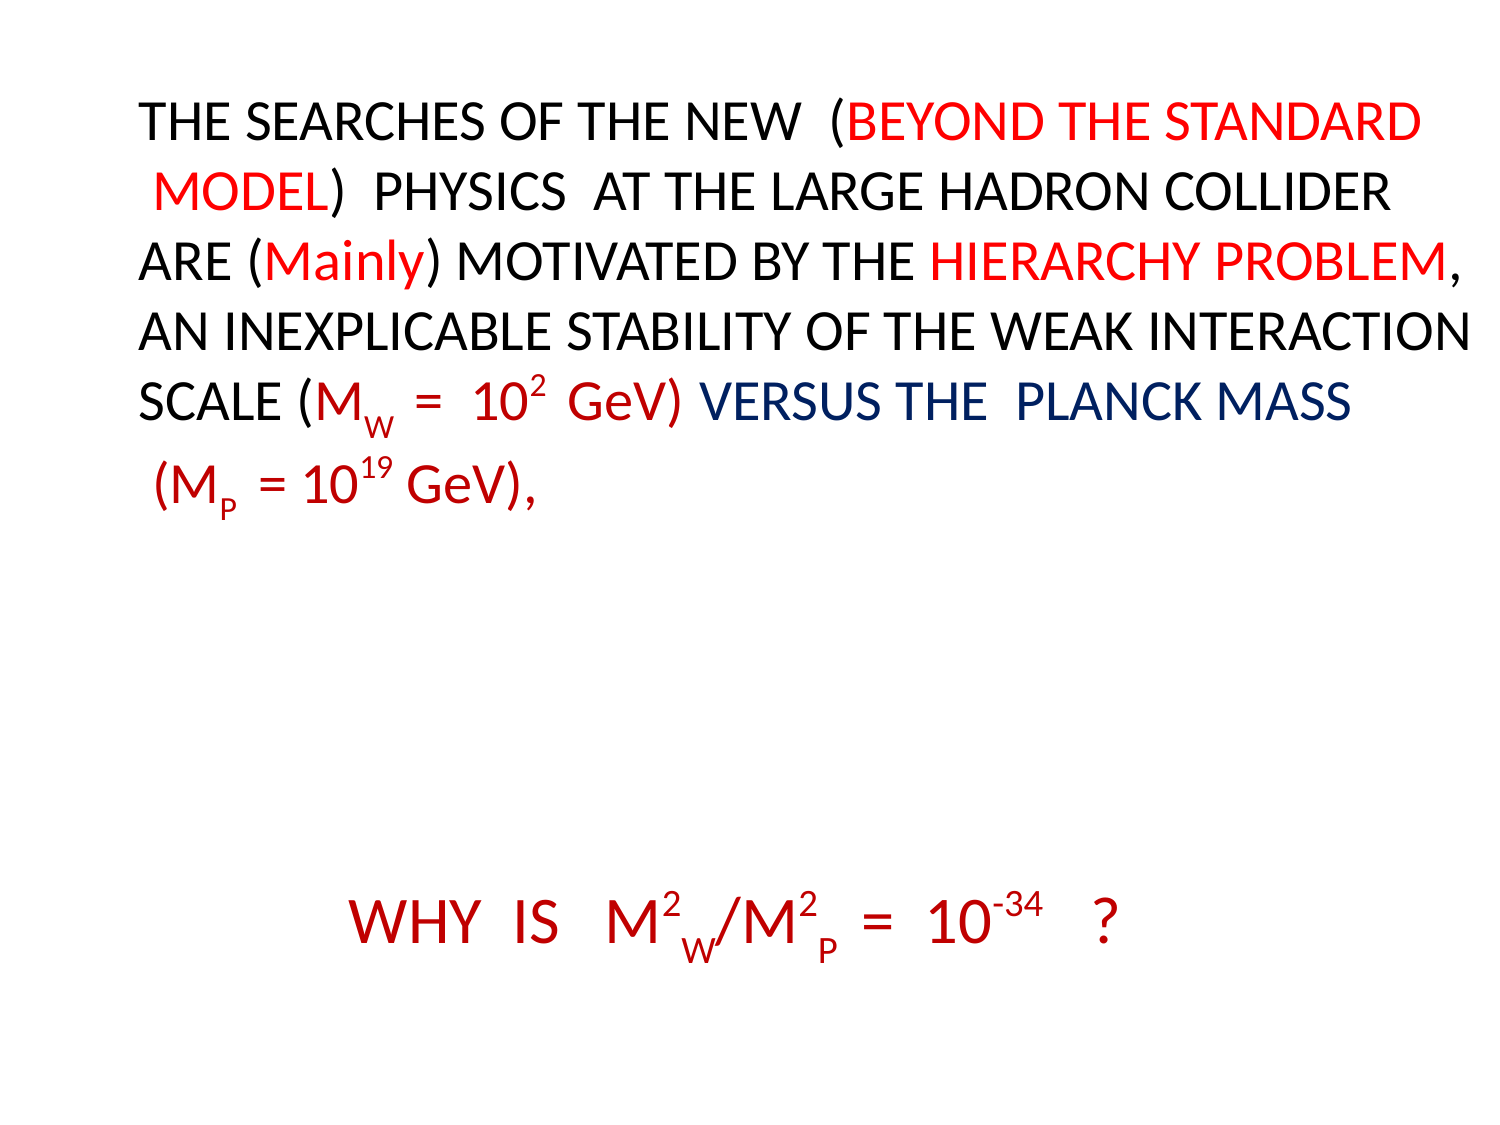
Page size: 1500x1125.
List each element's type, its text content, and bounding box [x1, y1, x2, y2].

text_box THE SEARCHES OF THE NEW (BEYOND THE STANDARD MODEL) PHYSICS AT THE LARGE HADRON COLLIDER ARE (Mainly) MOTIVATED BY THE HIERARCHY PROBLEM, AN INEXPLICABLE STABILITY OF THE WEAK INTERACTION SCALE (MW = 102 GeV) VERSUS THE PLANCK MASS (MP = 1019 GeV), WHY IS M2W/M2P = 10-34 ? [124, 74, 1500, 979]
